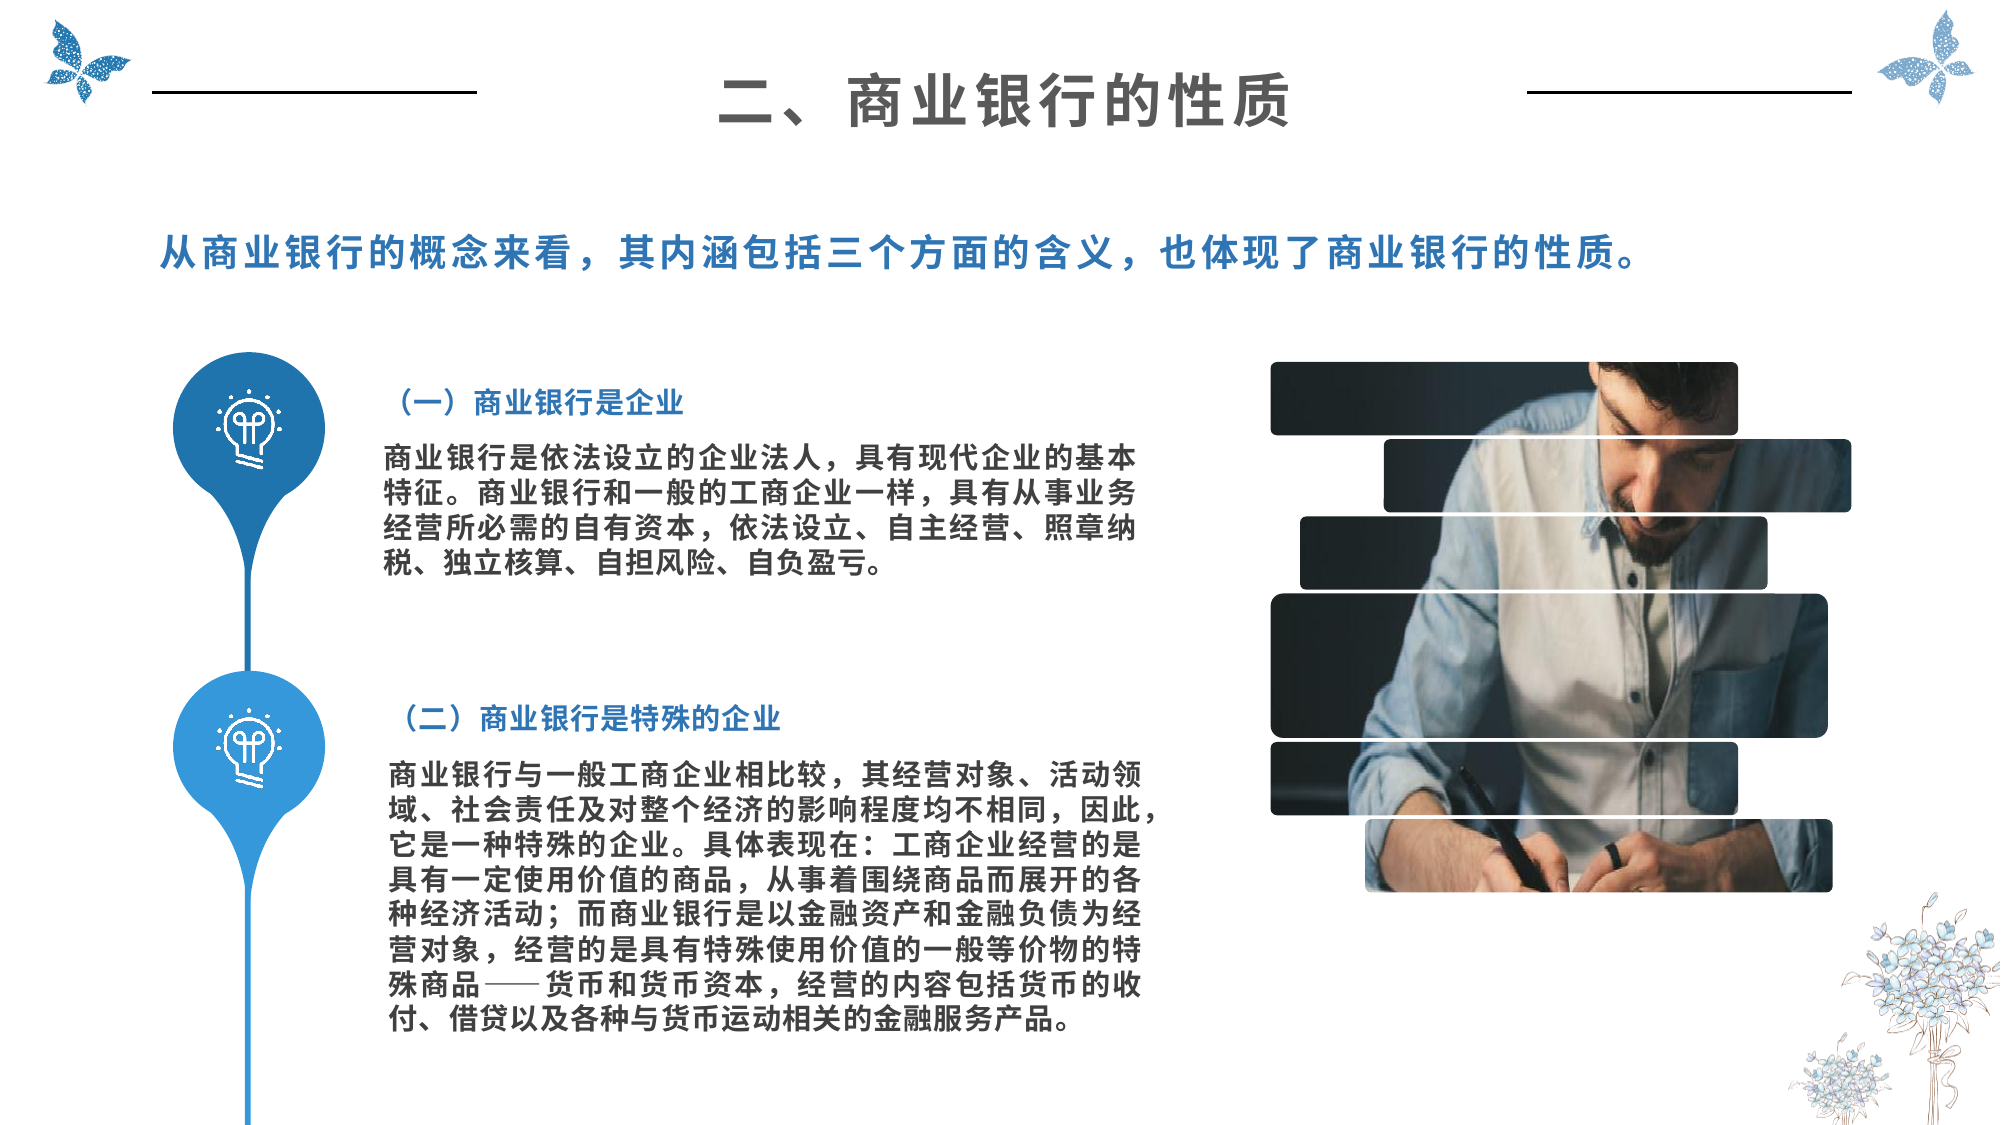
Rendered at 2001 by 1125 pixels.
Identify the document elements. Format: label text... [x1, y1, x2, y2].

text_box [243, 882, 252, 1125]
picture [201, 701, 297, 797]
text_box （一）商业银行是企业 商业银行是依法设立的企业法人，具有现代企业的基本特征。商业银行和一般的工商企业一样，具有从事业务经营所必需的自有资本，依法设立、自主经营、照章纳税、独立核算、自担风险、自负盈亏。 [368, 373, 1153, 568]
text_box 从商业银行的概念来看，其内涵包括三个方面的含义，也体现了商业银行的性质。 [148, 200, 1860, 281]
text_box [1270, 361, 1852, 893]
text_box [173, 670, 325, 827]
picture [201, 382, 297, 478]
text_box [151, 55, 1852, 142]
picture [1788, 892, 2000, 1125]
text_box （二）商业银行是特殊的企业 商业银行与一般工商企业相比较，其经营对象、活动领域、社会责任及对整个经济的影响程度均不相同，因此，它是一种特殊的企业。具体表现在：工商企业经营的是具有一定使用价值的商品，从事着围绕商品而展开的各种经济活动；而商业银行是以金融资产和金融负债为经营对象，经营的是具有特殊使用价值的一般等价物的特殊商品——货币和货币资本，经营的内容包括货币的收付、借贷以及各种与货币运动相关的金融服务产品。 [373, 689, 1159, 922]
text_box [243, 564, 252, 670]
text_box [172, 352, 325, 509]
